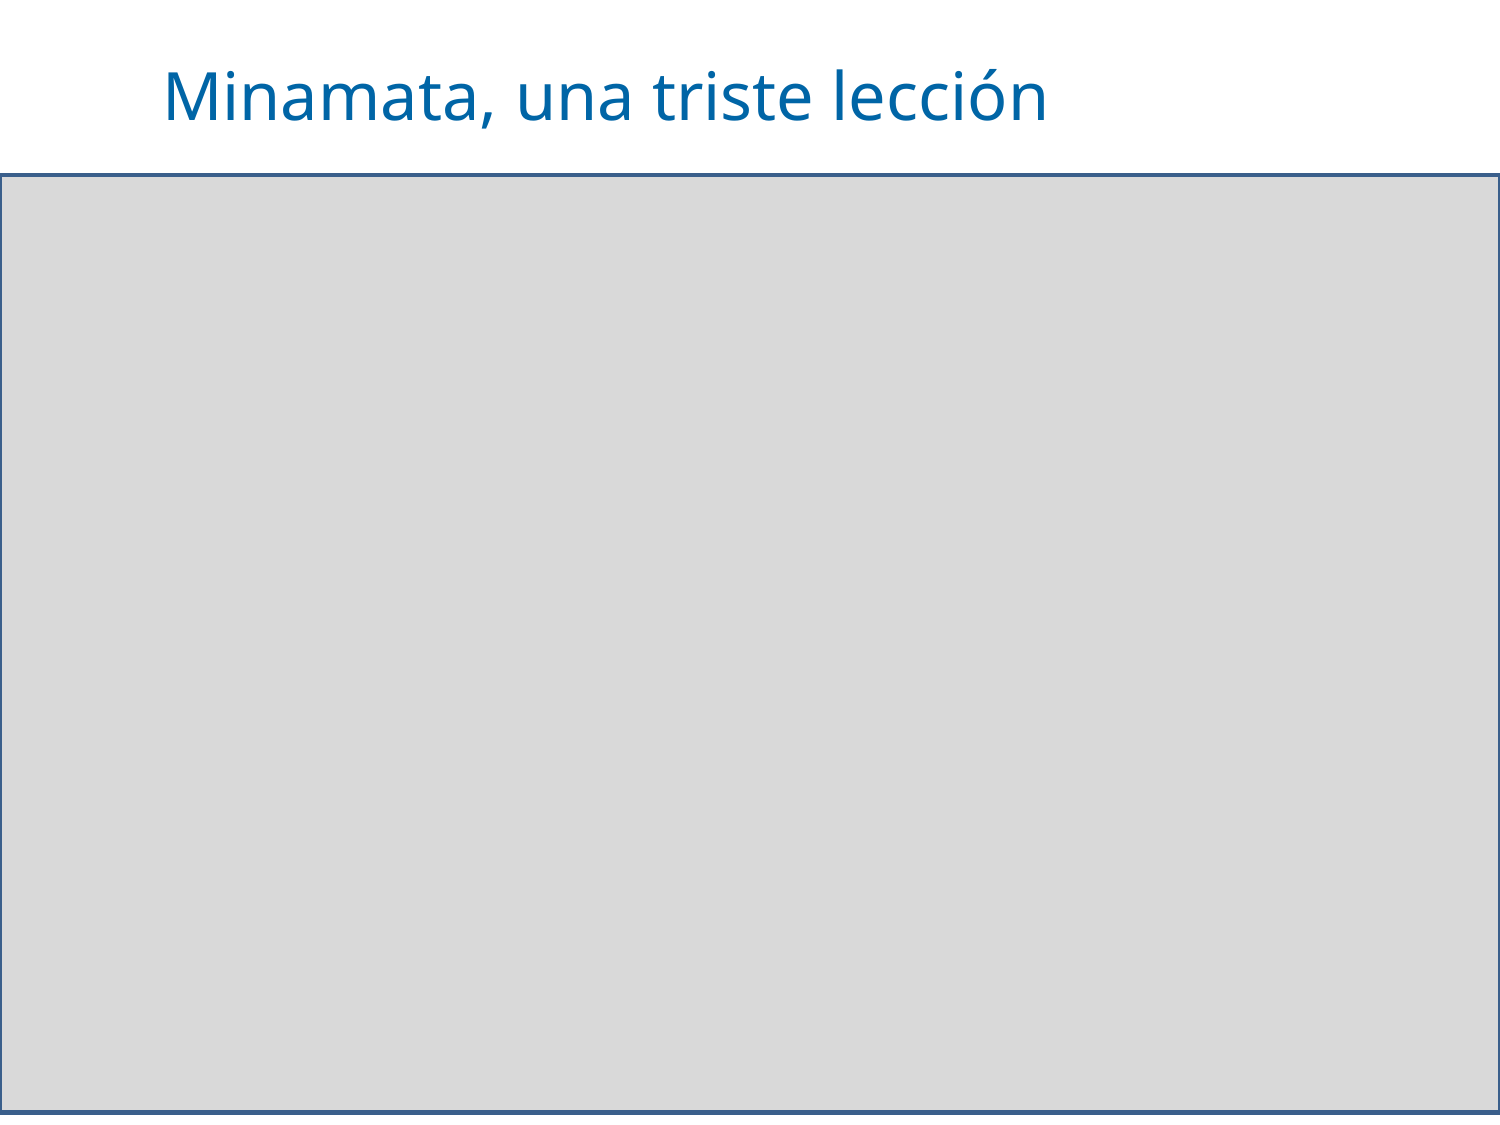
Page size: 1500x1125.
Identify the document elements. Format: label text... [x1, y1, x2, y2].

text_box [0, 173, 1500, 1115]
title Minamata, una triste lección [75, 24, 1138, 163]
